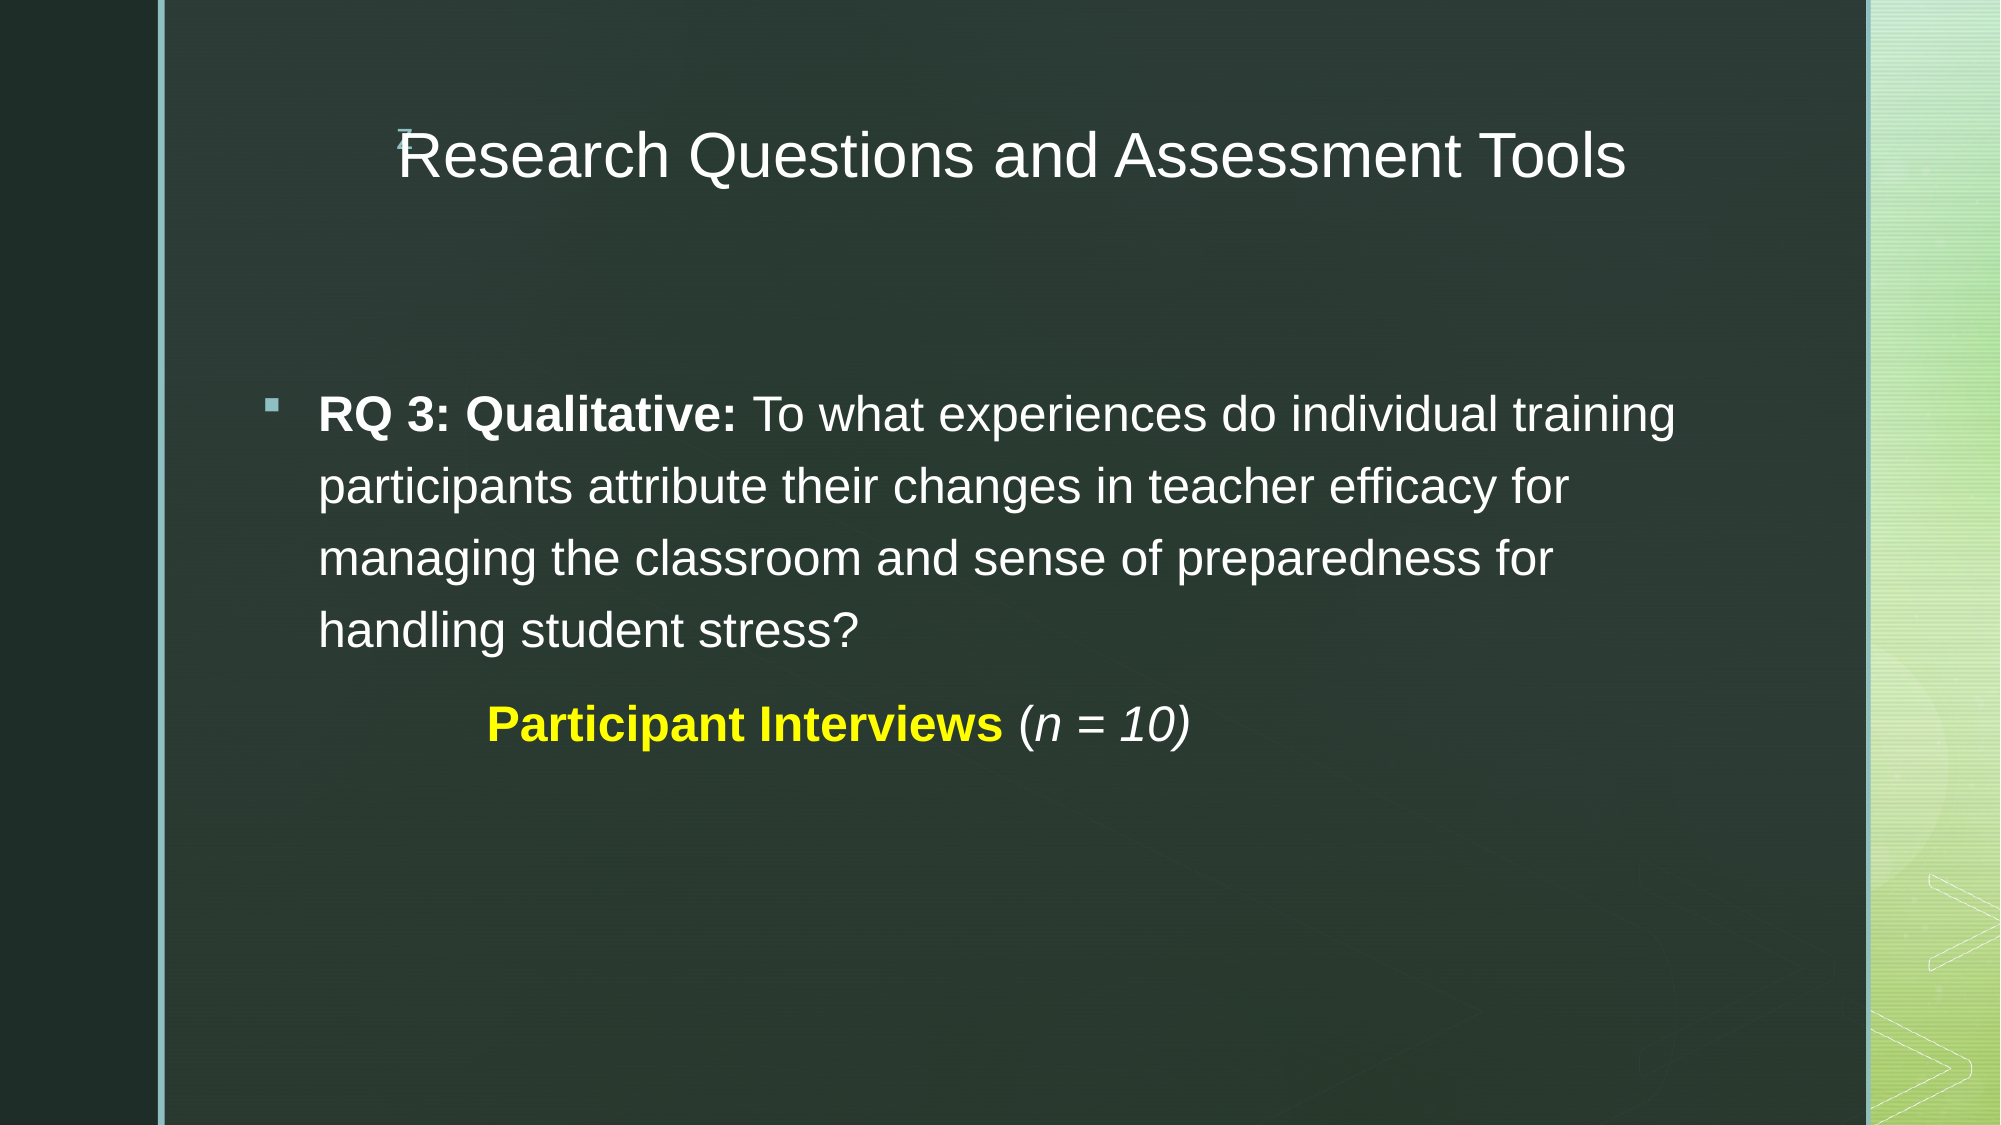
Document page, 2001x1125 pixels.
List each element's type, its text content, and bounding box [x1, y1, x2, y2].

list RQ 3: Qualitative: To what experiences do individual training participants attribute their changes in teacher efficacy for managing the classroom and sense of preparedness for handling student stress? Participant Interviews (n = 10) [246, 499, 1734, 787]
title Research Questions and Assessment Tools [337, 115, 1643, 292]
picture [1871, 0, 2001, 1125]
